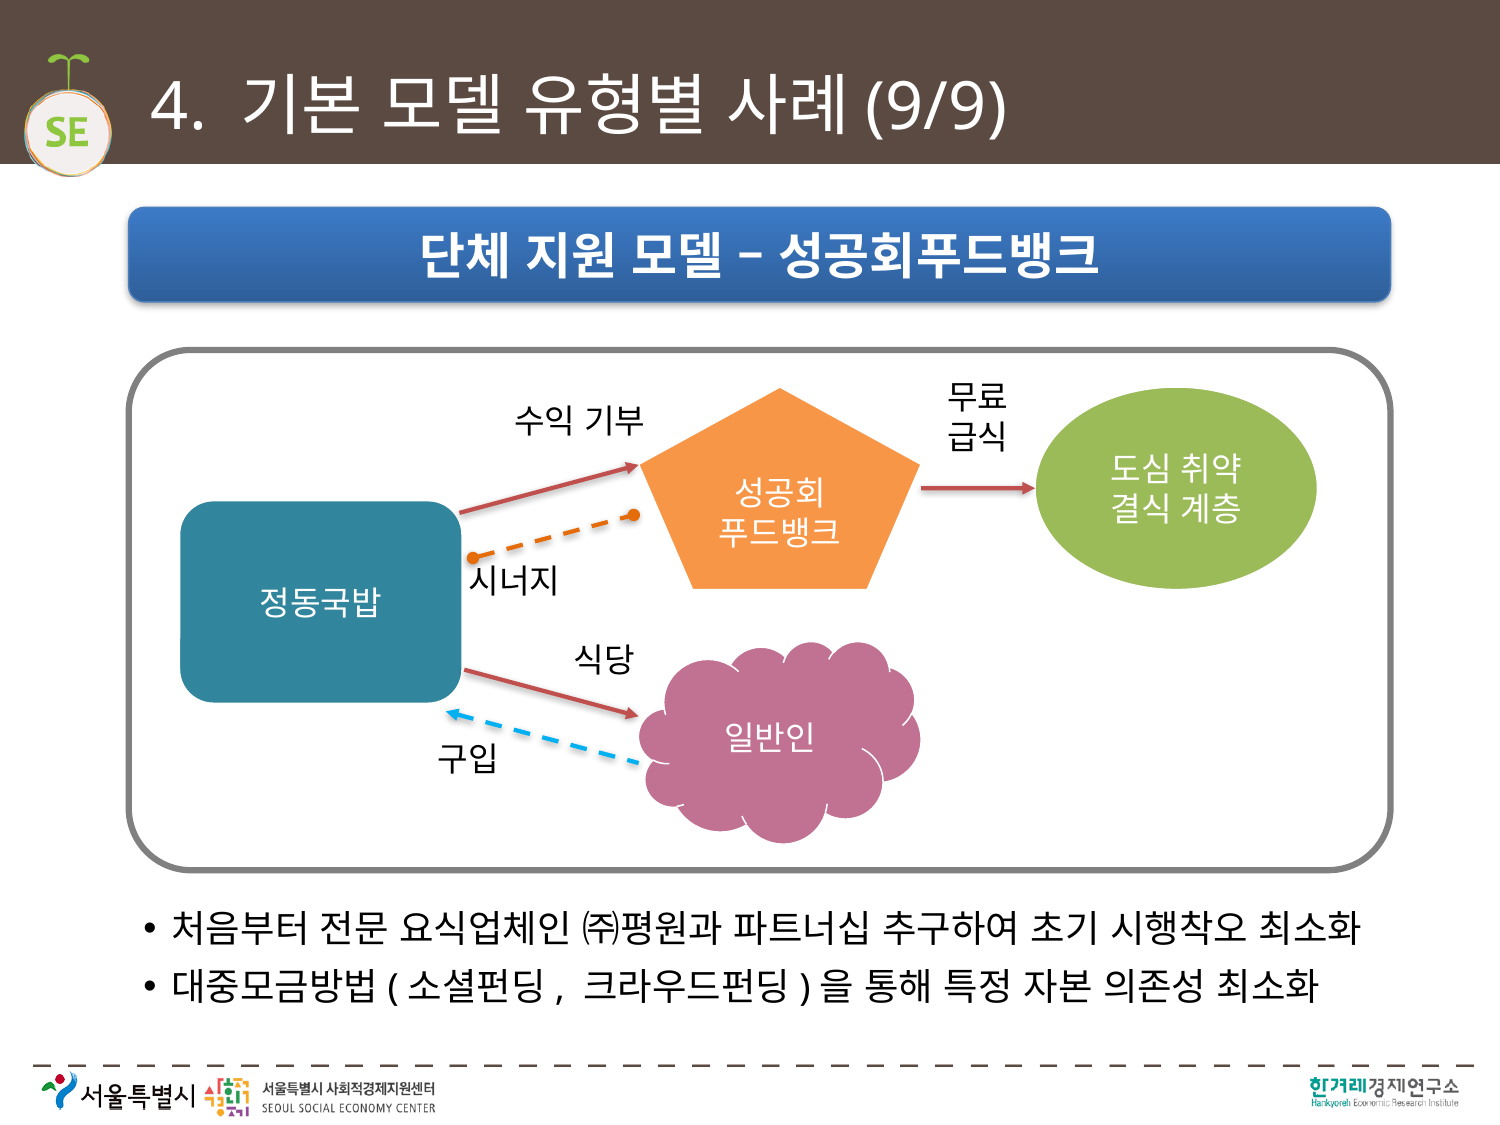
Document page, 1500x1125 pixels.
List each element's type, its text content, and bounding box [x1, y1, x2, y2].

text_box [179, 368, 1318, 844]
picture [0, 0, 1500, 1125]
text_box 단체 지원 모델 – 성공회푸드뱅크 [127, 206, 1392, 303]
text_box 처음부터 전문 요식업체인 ㈜평원과 파트너십 추구하여 초기 시행착오 최소화 대중모금방법(소셜펀딩, 크라우드펀딩)을 통해 특정 자본 의존성 최소화 [128, 897, 1391, 1016]
title 4. 기본 모델 유형별 사례(9/9) [135, 45, 1463, 161]
text_box [128, 349, 1391, 871]
